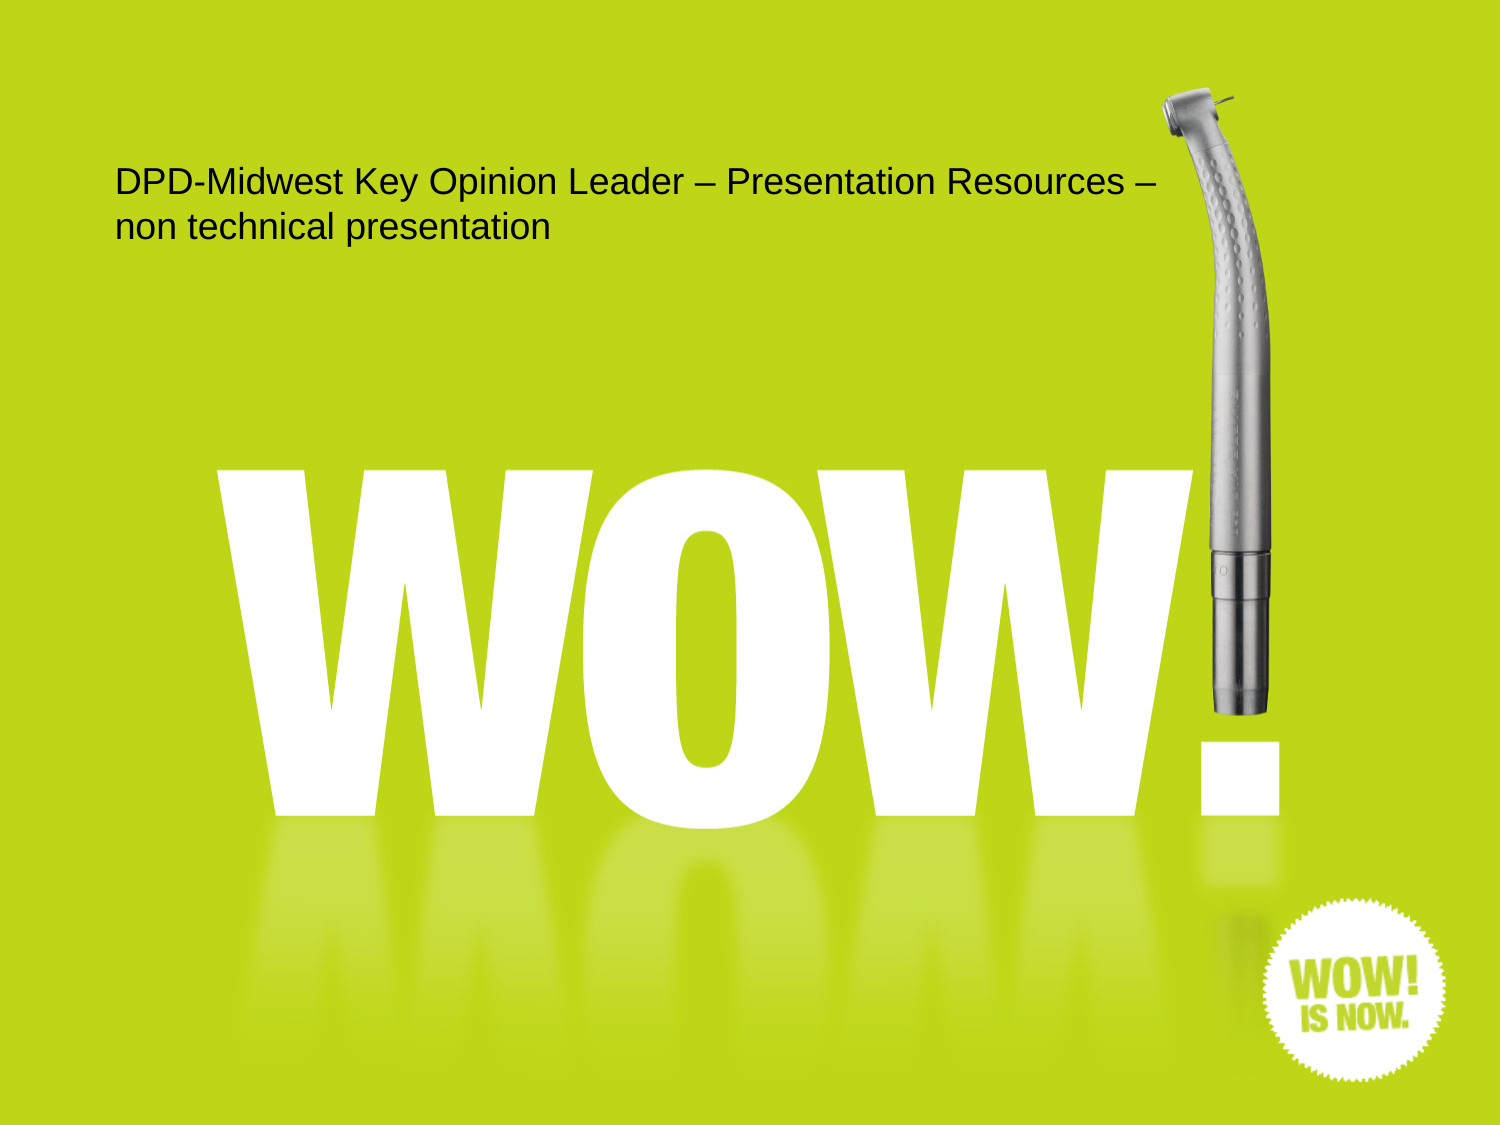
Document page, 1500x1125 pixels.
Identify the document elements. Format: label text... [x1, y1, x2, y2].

text_box DPD-Midwest Key Opinion Leader – Presentation Resources – non technical presentation [99, 149, 1175, 255]
picture [0, 0, 1500, 1125]
